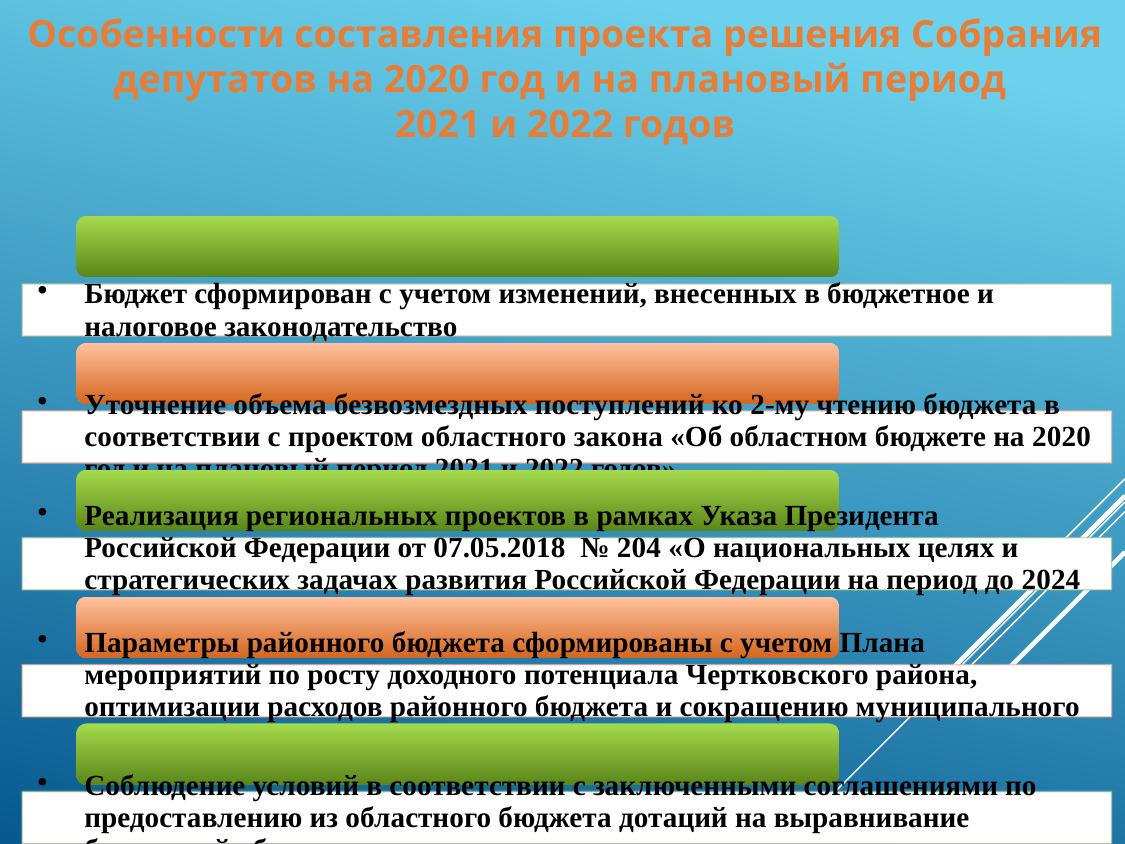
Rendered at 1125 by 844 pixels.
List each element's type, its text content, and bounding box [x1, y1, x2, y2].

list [21, 208, 1112, 844]
title Особенности составления проекта решения Собрания депутатов на 2020 год и на плановый период 2021 и 2022 годов [2, 20, 1125, 136]
